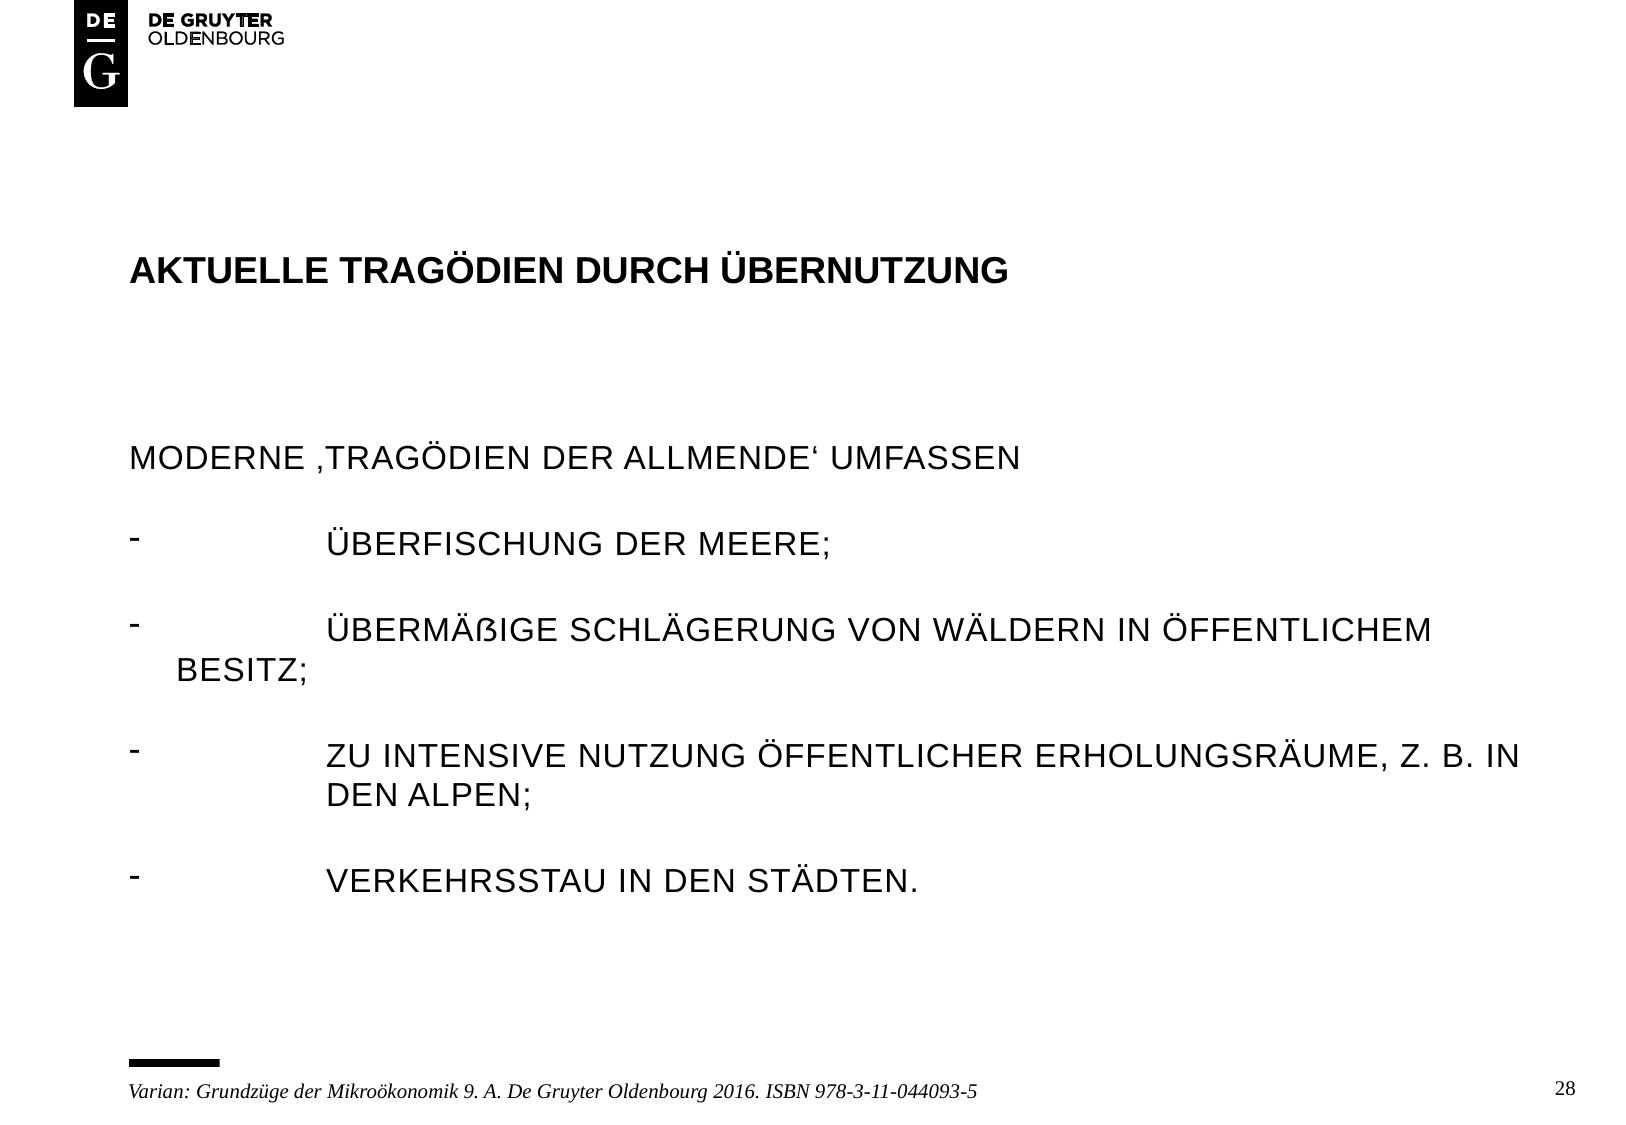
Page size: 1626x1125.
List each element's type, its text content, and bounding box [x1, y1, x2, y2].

list Moderne ‚Tragödien der Allmende‘ umfassen Überfischung der Meere; übermäßige Schlägerung von Wäldern in öffentlichem besitz; zu intensive nutzung öffentlicher erholungsräume, z. b. in den alpen; verkehrsstau in den städten. [129, 355, 1556, 1018]
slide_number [128, 1077, 1539, 1108]
title Aktuelle tragödien durch übernutzung [129, 245, 1556, 328]
slide_number 28 [1554, 1074, 1614, 1104]
